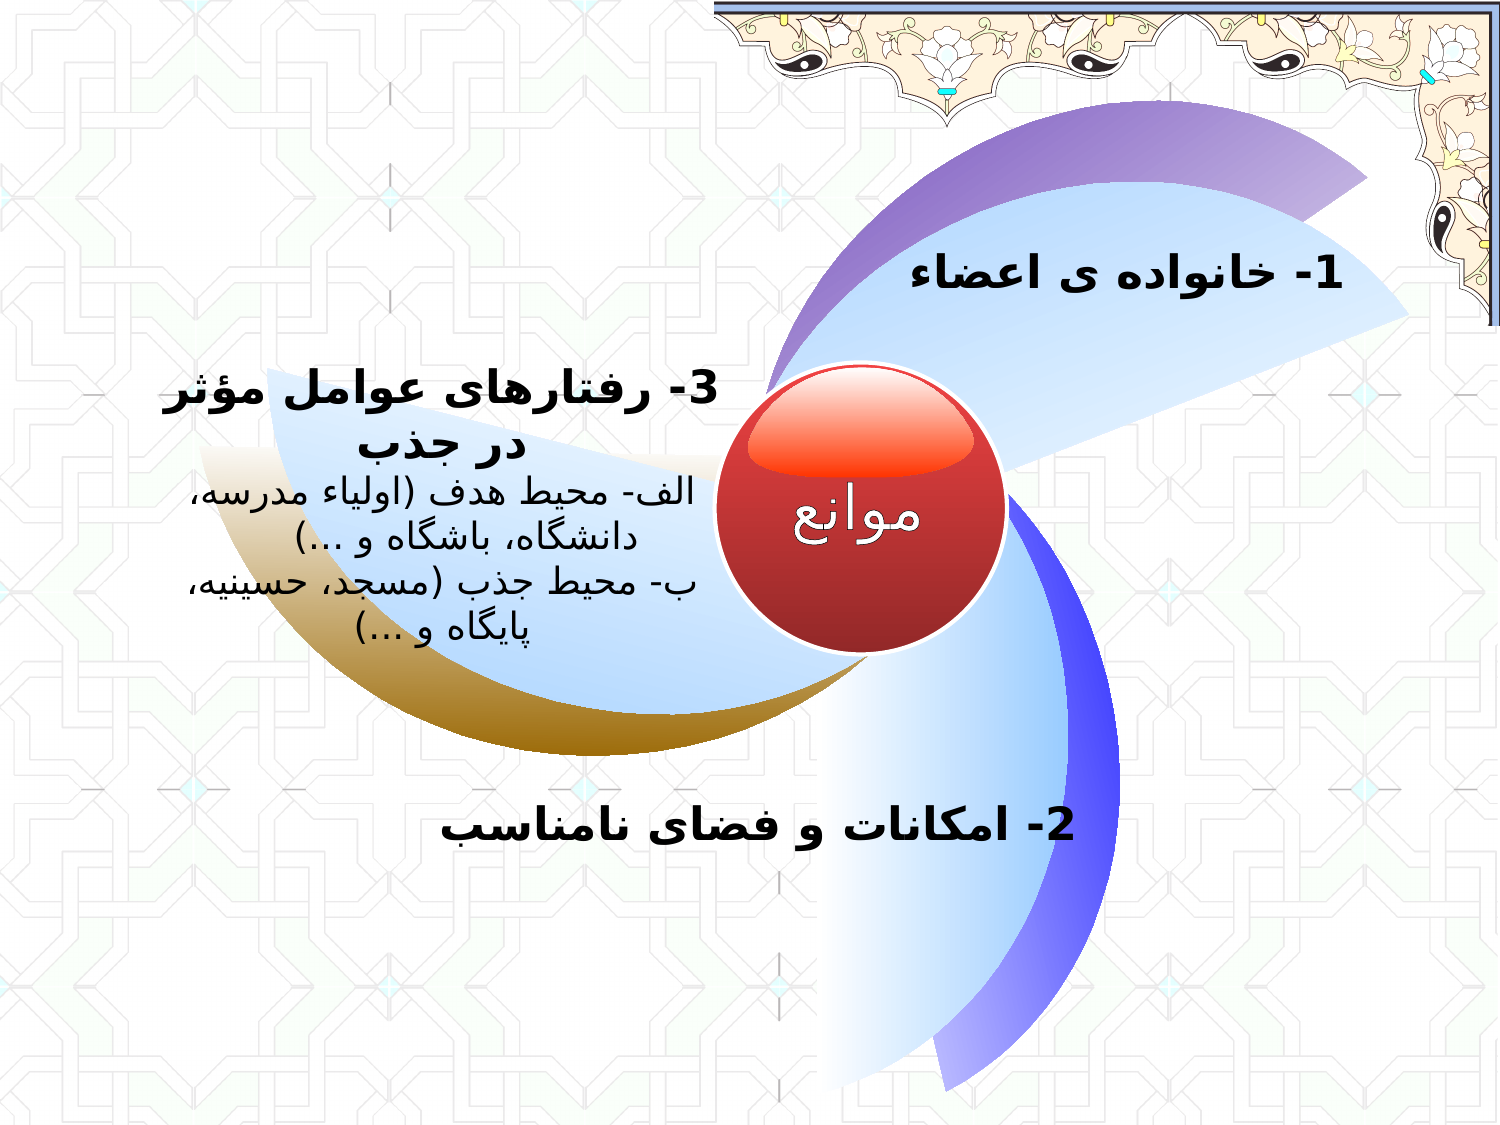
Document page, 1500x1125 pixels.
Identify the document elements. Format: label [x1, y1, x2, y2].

picture [0, 0, 1500, 1125]
text_box [147, 349, 988, 757]
text_box [635, 153, 1389, 455]
text_box [714, 362, 1008, 655]
text_box [424, 463, 1112, 1095]
